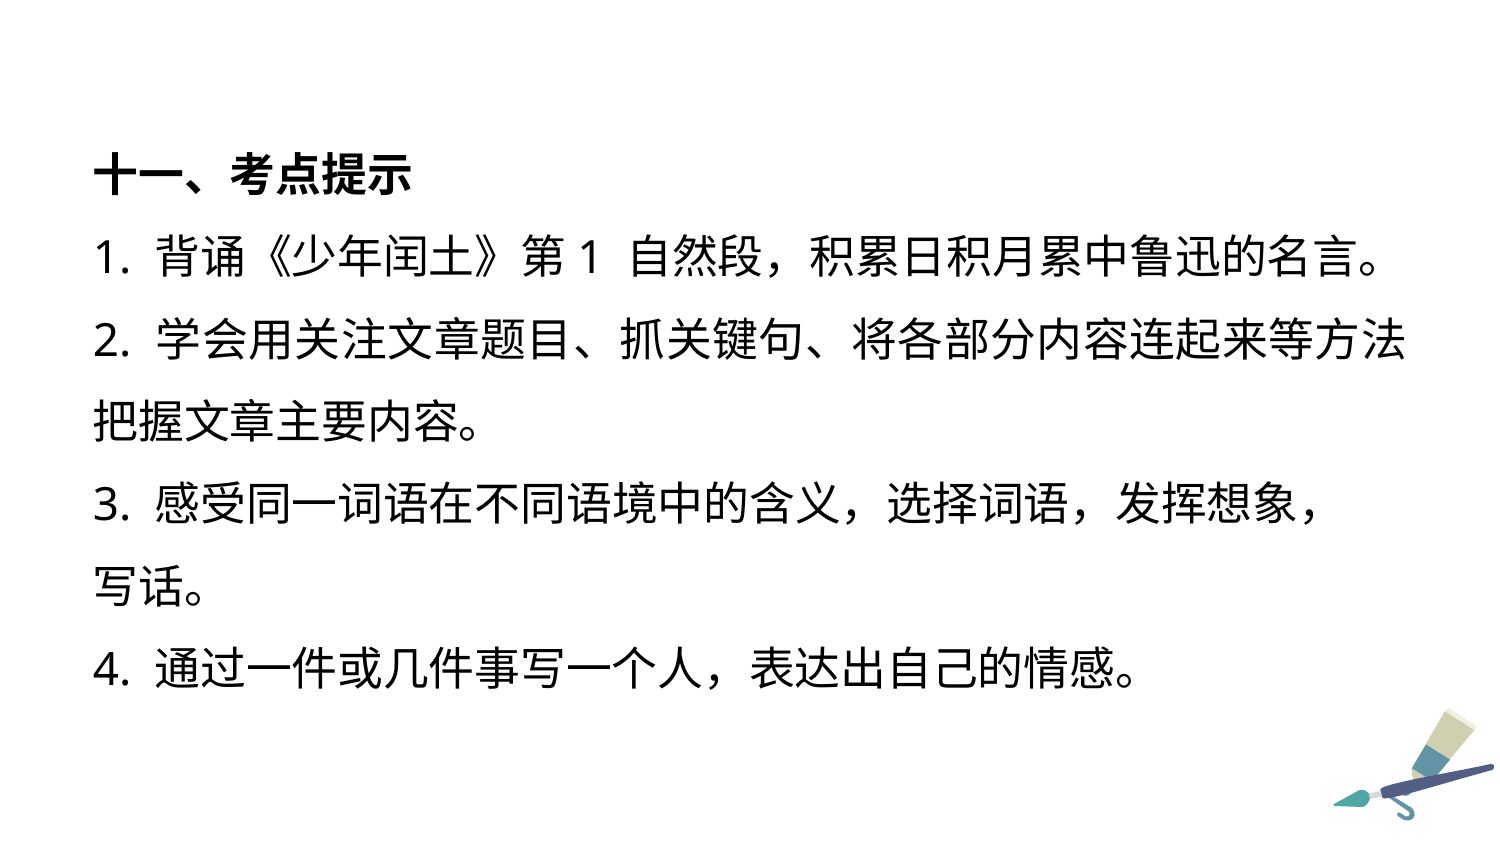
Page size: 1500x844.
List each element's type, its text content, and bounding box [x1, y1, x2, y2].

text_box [1358, 708, 1481, 844]
text_box 十一、考点提示 1. 背诵《少年闰土》第1 自然段，积累日积月累中鲁迅的名言。 2. 学会用关注文章题目、抓关键句、将各部分内容连起来等方法把握文章主要内容。 3. 感受同一词语在不同语境中的含义，选择词语，发挥想象， 写话。 4. 通过一件或几件事写一个人，表达出自己的情感。 [78, 110, 1422, 703]
